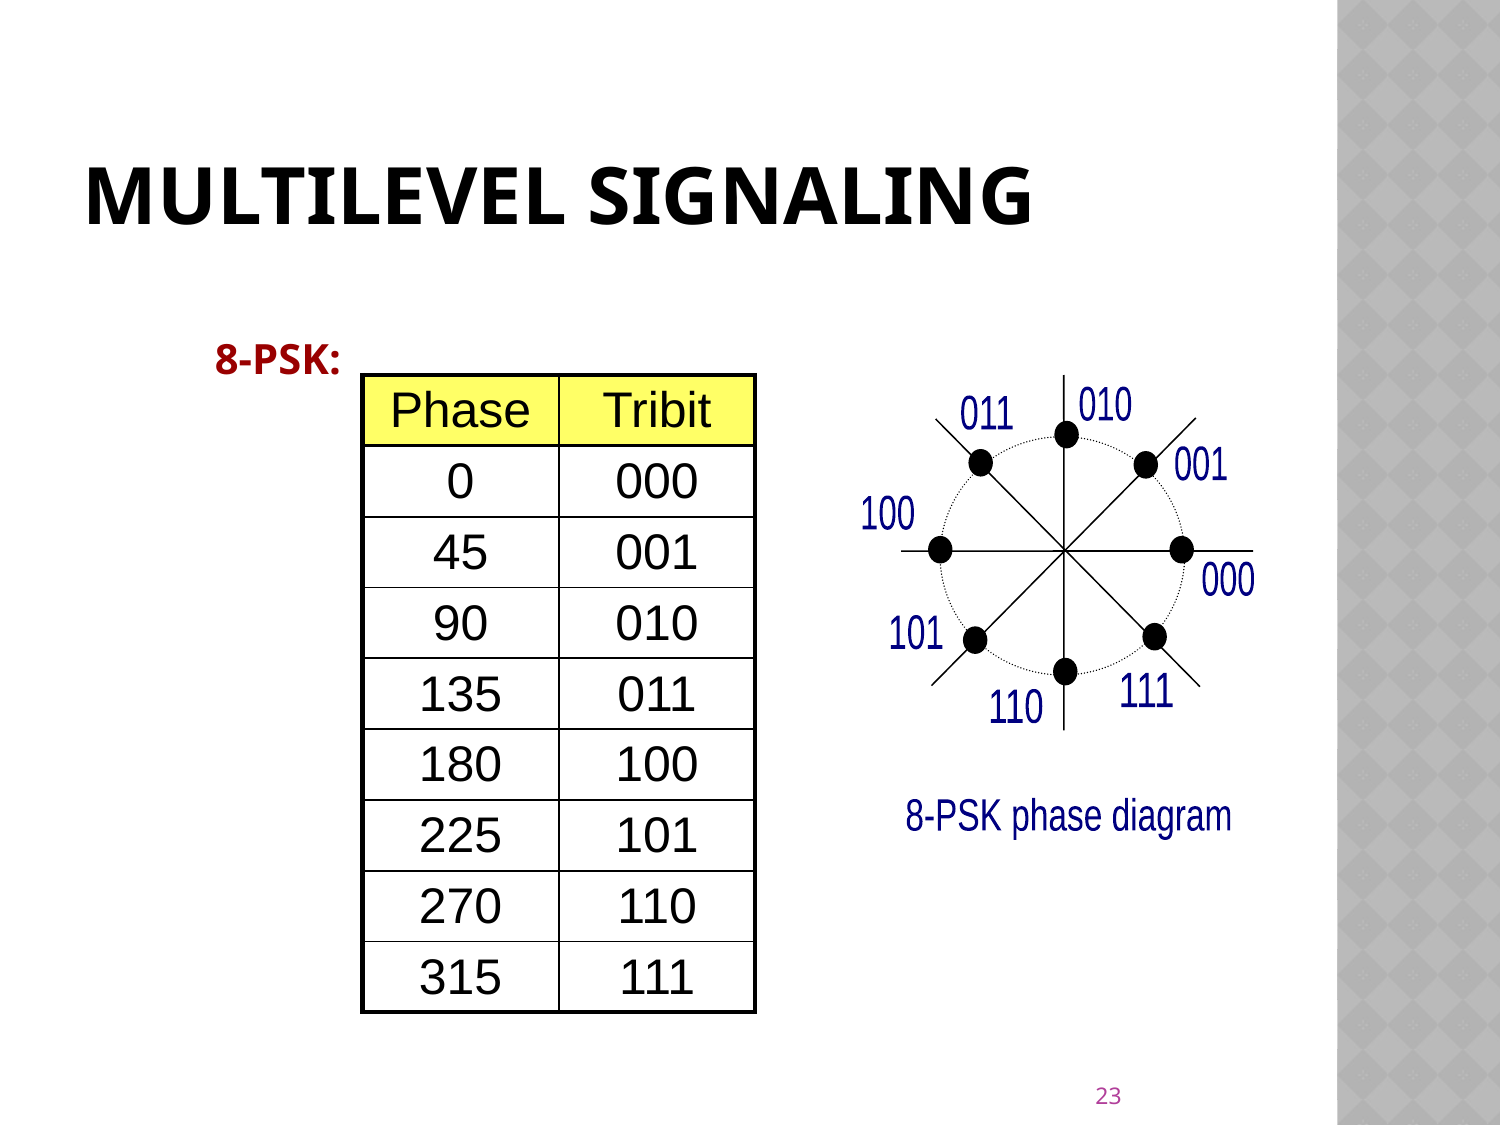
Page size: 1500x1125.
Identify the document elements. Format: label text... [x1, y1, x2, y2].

table_cell 001 [560, 518, 753, 587]
table_cell 225 [365, 801, 558, 870]
table_cell 101 [560, 801, 753, 870]
table_cell 315 [365, 942, 558, 1010]
table_cell 000 [560, 447, 753, 516]
table_cell 90 [365, 588, 558, 657]
table_cell 100 [560, 730, 753, 799]
table_cell 0 [365, 447, 558, 516]
table_cell 180 [365, 730, 558, 799]
table_cell 011 [560, 659, 753, 728]
title Multilevel signaling [75, 52, 1263, 240]
table_cell 45 [365, 518, 558, 587]
table_cell 111 [560, 942, 753, 1010]
table_cell 270 [365, 872, 558, 941]
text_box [861, 374, 1255, 841]
table_header Tribit [560, 377, 753, 444]
table_cell 010 [560, 588, 753, 657]
table_cell 135 [365, 659, 558, 728]
table_header Phase [365, 377, 558, 444]
slide_number 23 [1025, 1075, 1122, 1113]
table_cell 110 [560, 872, 753, 941]
list 8-PSK: [200, 262, 1425, 860]
